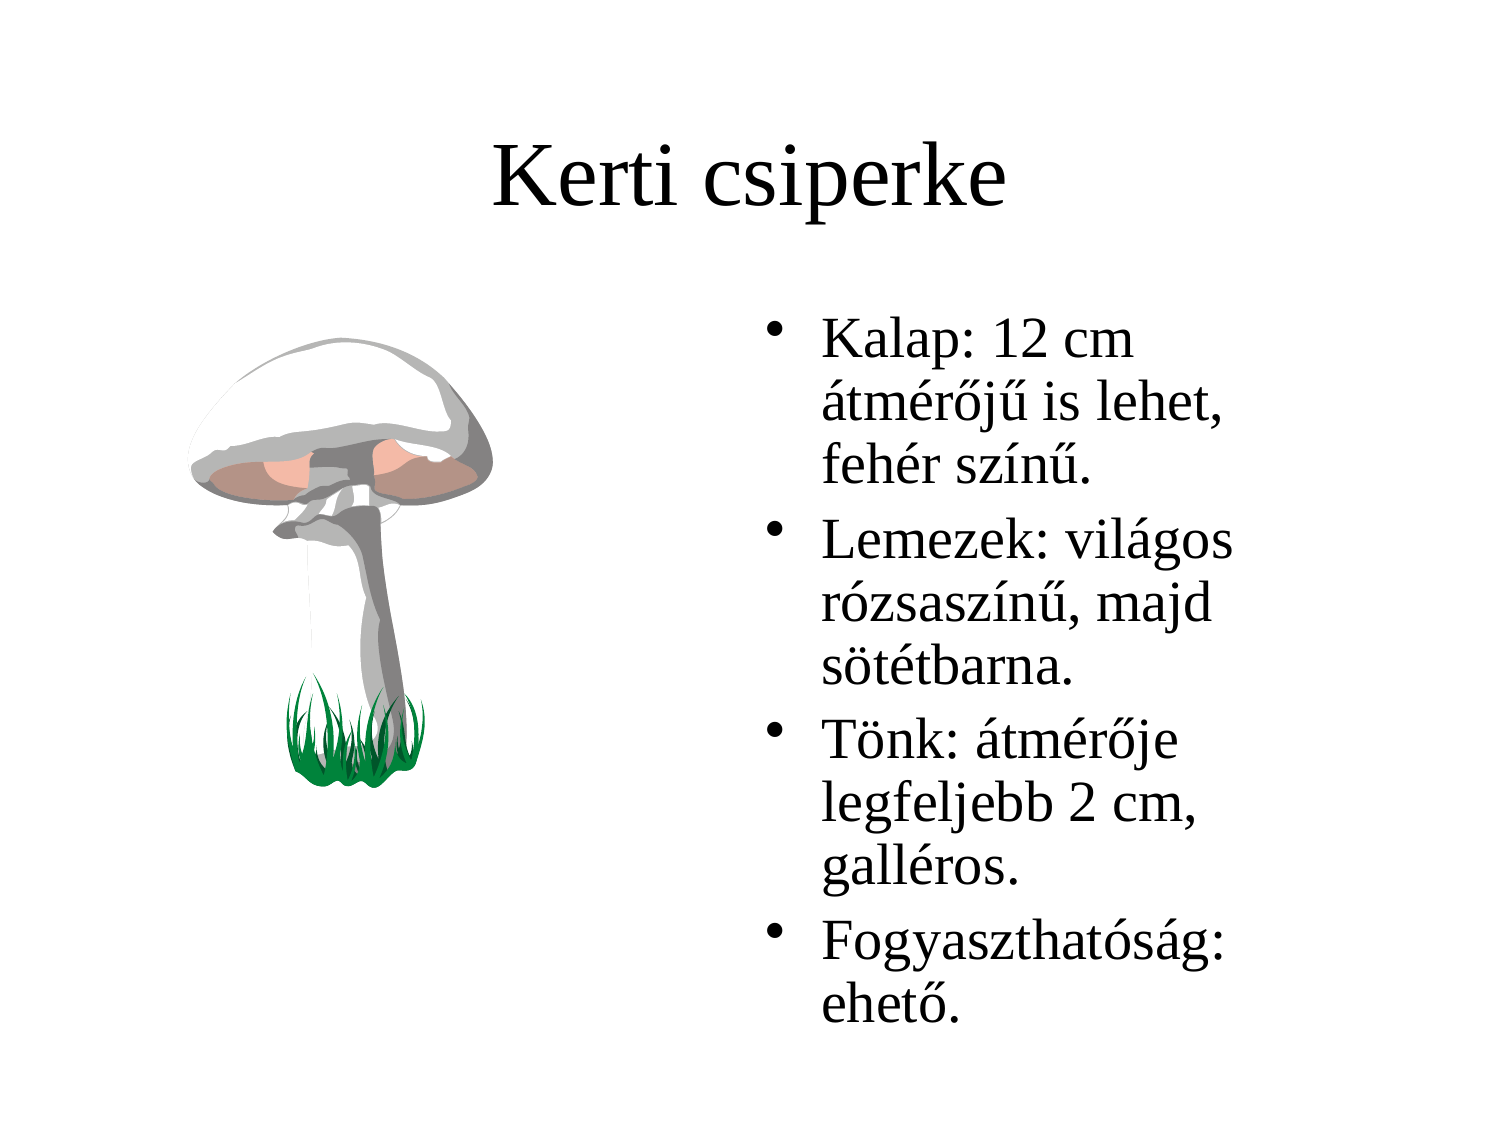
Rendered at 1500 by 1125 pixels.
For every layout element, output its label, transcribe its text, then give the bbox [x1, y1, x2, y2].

title Kerti csiperke [112, 74, 1388, 263]
picture [187, 336, 494, 789]
list Kalap: 12 cm átmérőjű is lehet, fehér színű. Lemezek: világos rózsaszínű, majd sötétbarna. Tönk: átmérője legfeljebb 2 cm, galléros. Fogyaszthatóság: ehető. [749, 299, 1341, 1009]
